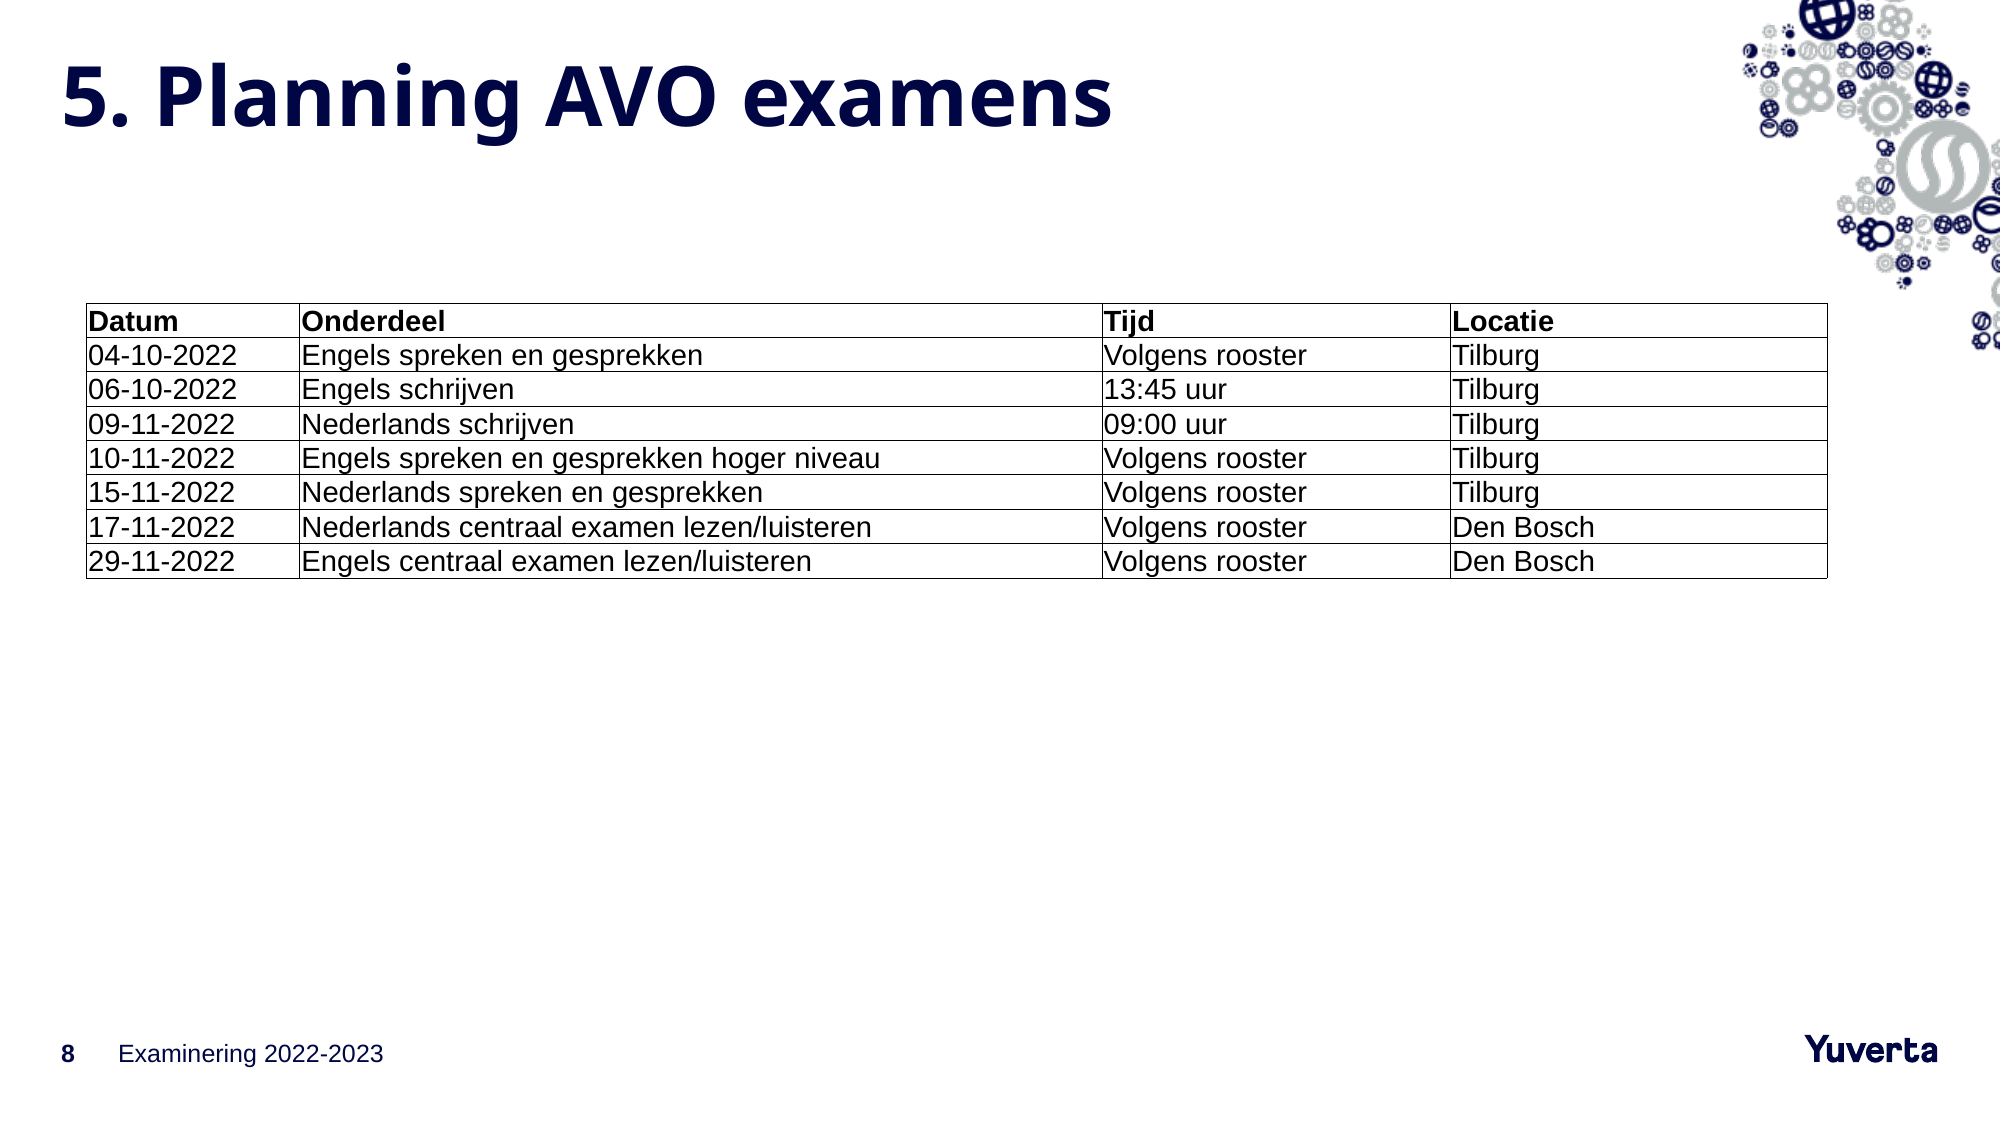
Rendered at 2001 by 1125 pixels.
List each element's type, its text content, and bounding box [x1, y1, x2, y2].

table_cell Nederlands centraal examen lezen/luisteren [300, 510, 1102, 543]
table_cell Den Bosch [1451, 544, 1827, 578]
title 5. Planning AVO examens [60, 48, 1720, 239]
table_cell Volgens rooster [1103, 544, 1450, 578]
table_cell Volgens rooster [1103, 441, 1450, 474]
table_cell 09:00 uur [1103, 407, 1450, 440]
table_cell Engels centraal examen lezen/luisteren [300, 544, 1102, 578]
table_cell 15-11-2022 [87, 475, 299, 509]
table_cell Volgens rooster [1103, 510, 1450, 543]
table_header Datum [87, 304, 299, 337]
table_cell Tilburg [1451, 372, 1827, 406]
table_cell 29-11-2022 [87, 544, 299, 578]
table_cell 04-10-2022 [87, 338, 299, 371]
table_cell Tilburg [1451, 338, 1827, 371]
table_cell Den Bosch [1451, 510, 1827, 543]
table_cell Engels spreken en gesprekken hoger niveau [300, 441, 1102, 474]
table_cell Volgens rooster [1103, 338, 1450, 371]
table_cell 13:45 uur [1103, 372, 1450, 406]
footer Examinering 2022-2023 [118, 1037, 987, 1073]
table_cell 09-11-2022 [87, 407, 299, 440]
table_cell Tilburg [1451, 475, 1827, 509]
table_header Onderdeel [300, 304, 1102, 337]
table_cell Tilburg [1451, 441, 1827, 474]
table_header Locatie [1451, 304, 1827, 337]
table_cell Tilburg [1451, 407, 1827, 440]
table_cell Nederlands spreken en gesprekken [300, 475, 1102, 509]
table_cell 17-11-2022 [87, 510, 299, 543]
table_header Tijd [1103, 304, 1450, 337]
table_cell Engels schrijven [300, 372, 1102, 406]
table_cell Volgens rooster [1103, 475, 1450, 509]
slide_number 8 [60, 1037, 113, 1073]
table_cell Engels spreken en gesprekken [300, 338, 1102, 371]
table_cell 10-11-2022 [87, 441, 299, 474]
picture [0, 0, 2000, 1125]
table_cell Nederlands schrijven [300, 407, 1102, 440]
table_cell 06-10-2022 [87, 372, 299, 406]
